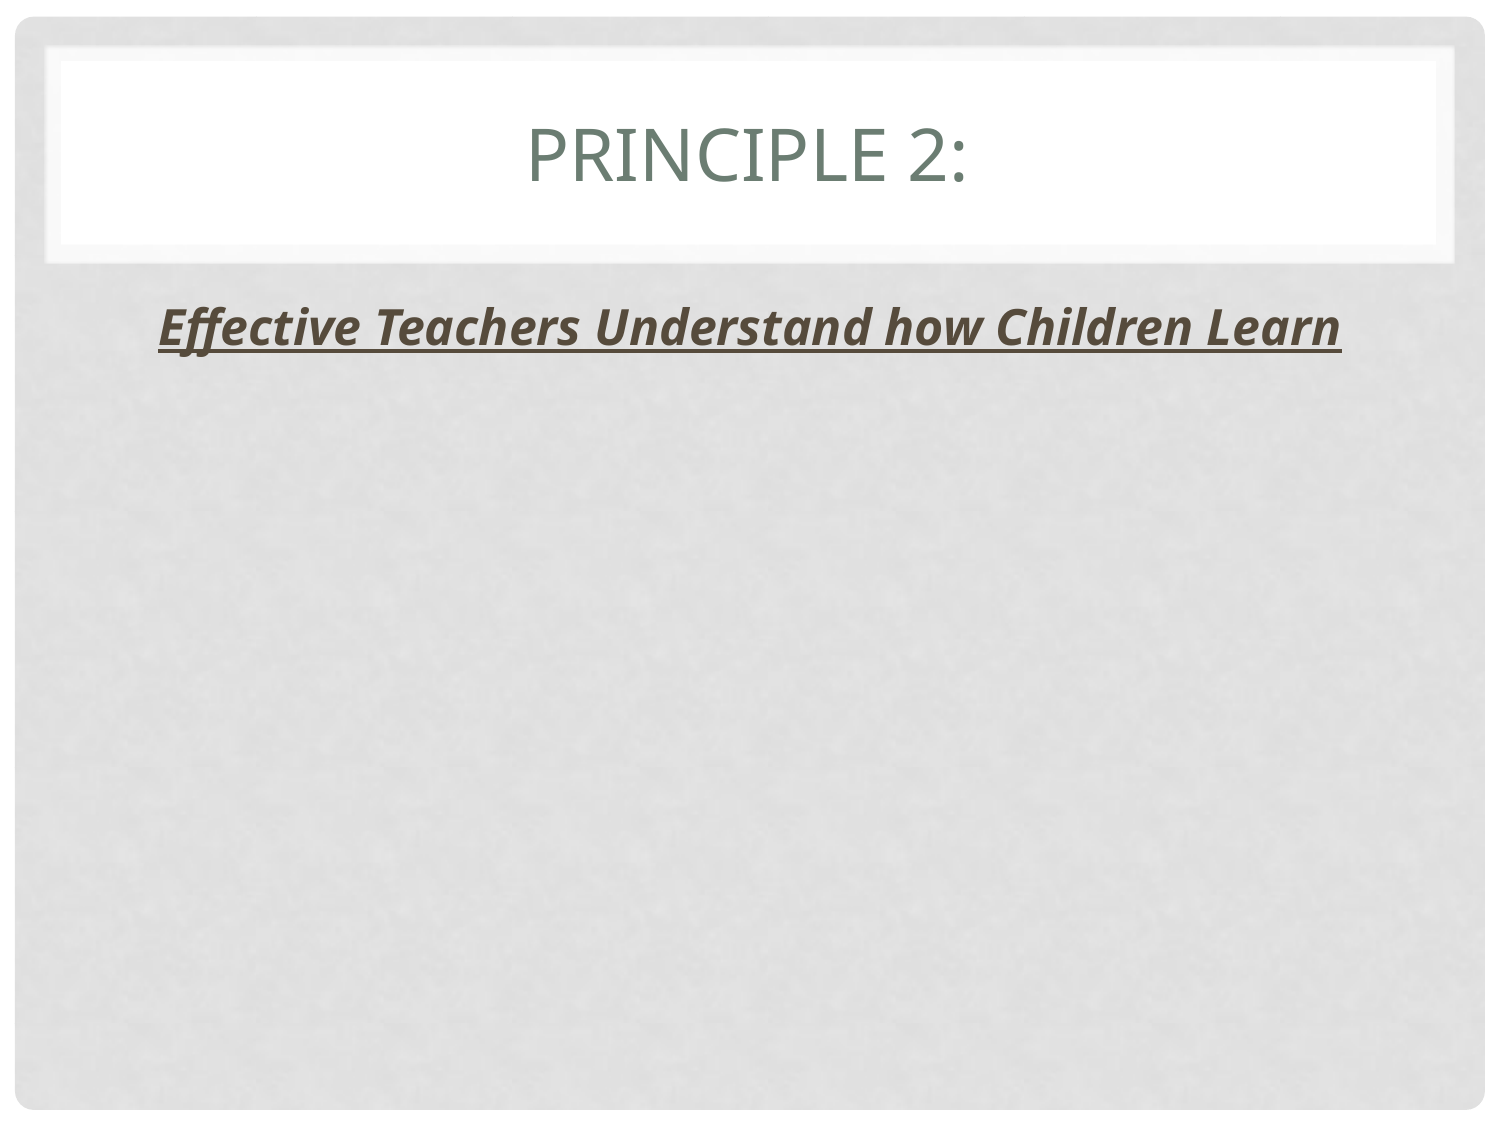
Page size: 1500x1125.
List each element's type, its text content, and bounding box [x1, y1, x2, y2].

list Effective Teachers Understand how Children Learn [75, 287, 1425, 1005]
title Principle 2: [69, 66, 1425, 238]
